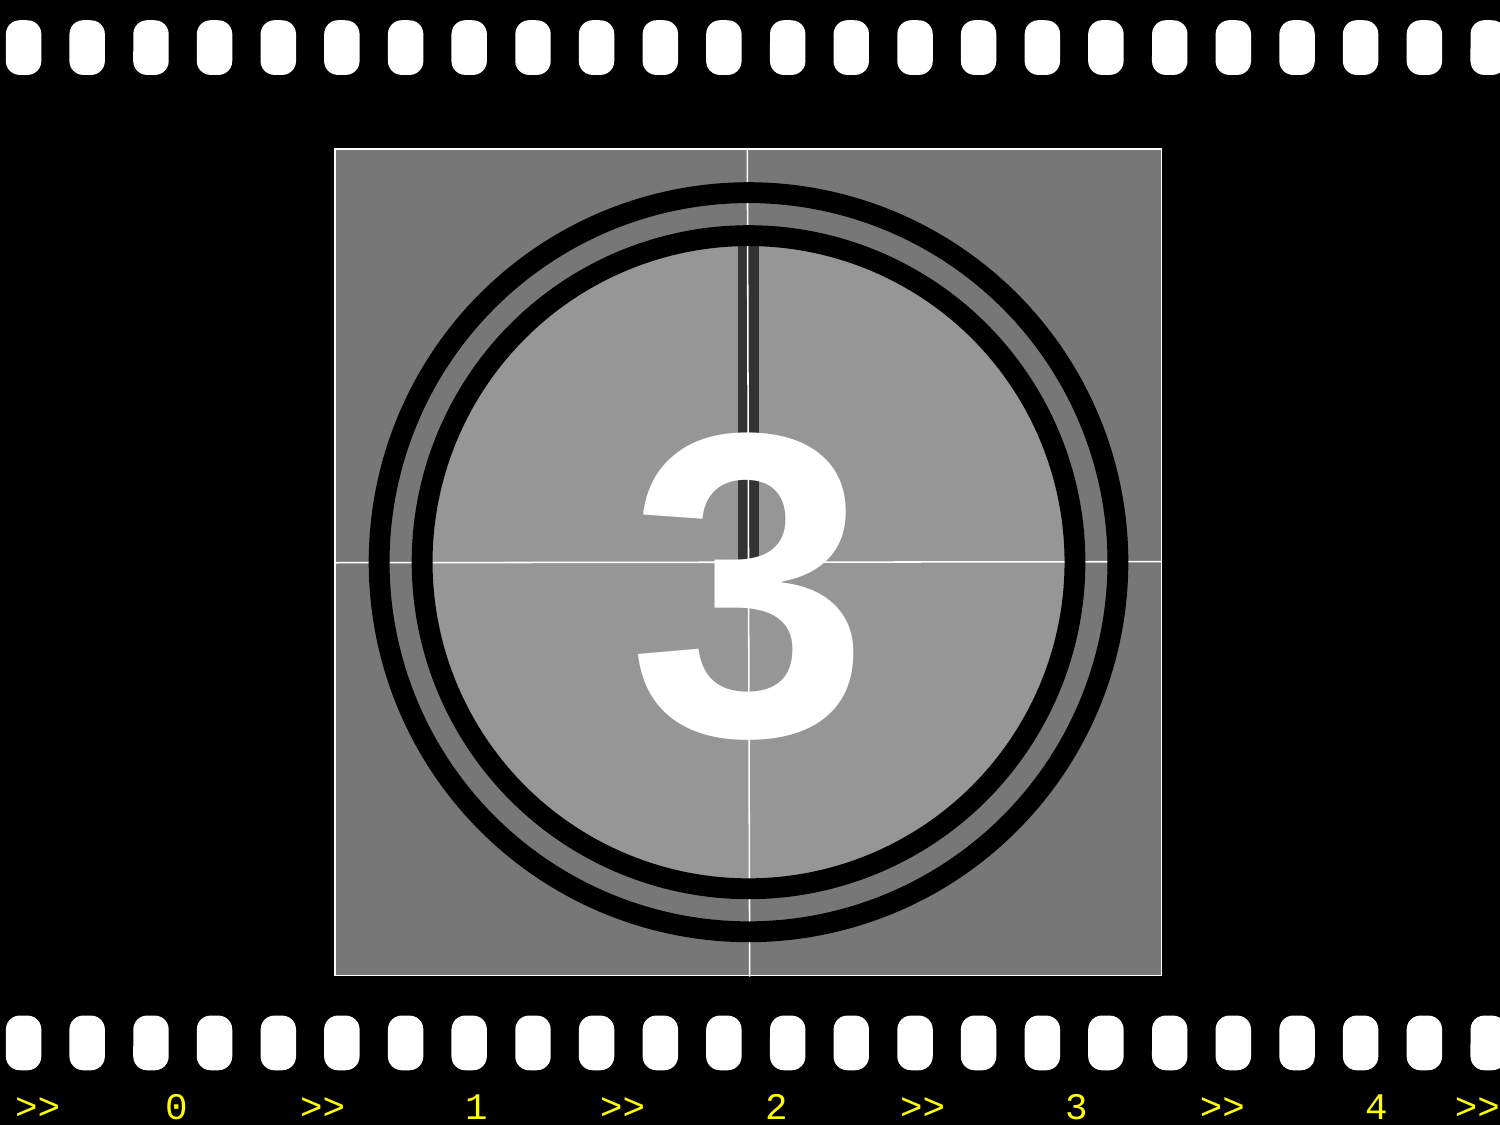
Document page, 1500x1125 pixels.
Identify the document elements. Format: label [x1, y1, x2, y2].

text_box [578, 192, 919, 234]
text_box [1077, 393, 1118, 732]
text_box [424, 235, 1073, 889]
text_box [335, 563, 749, 976]
text_box [750, 562, 1162, 976]
text_box [379, 395, 419, 730]
text_box [748, 148, 1162, 561]
text_box [594, 898, 903, 932]
text_box [335, 148, 747, 562]
